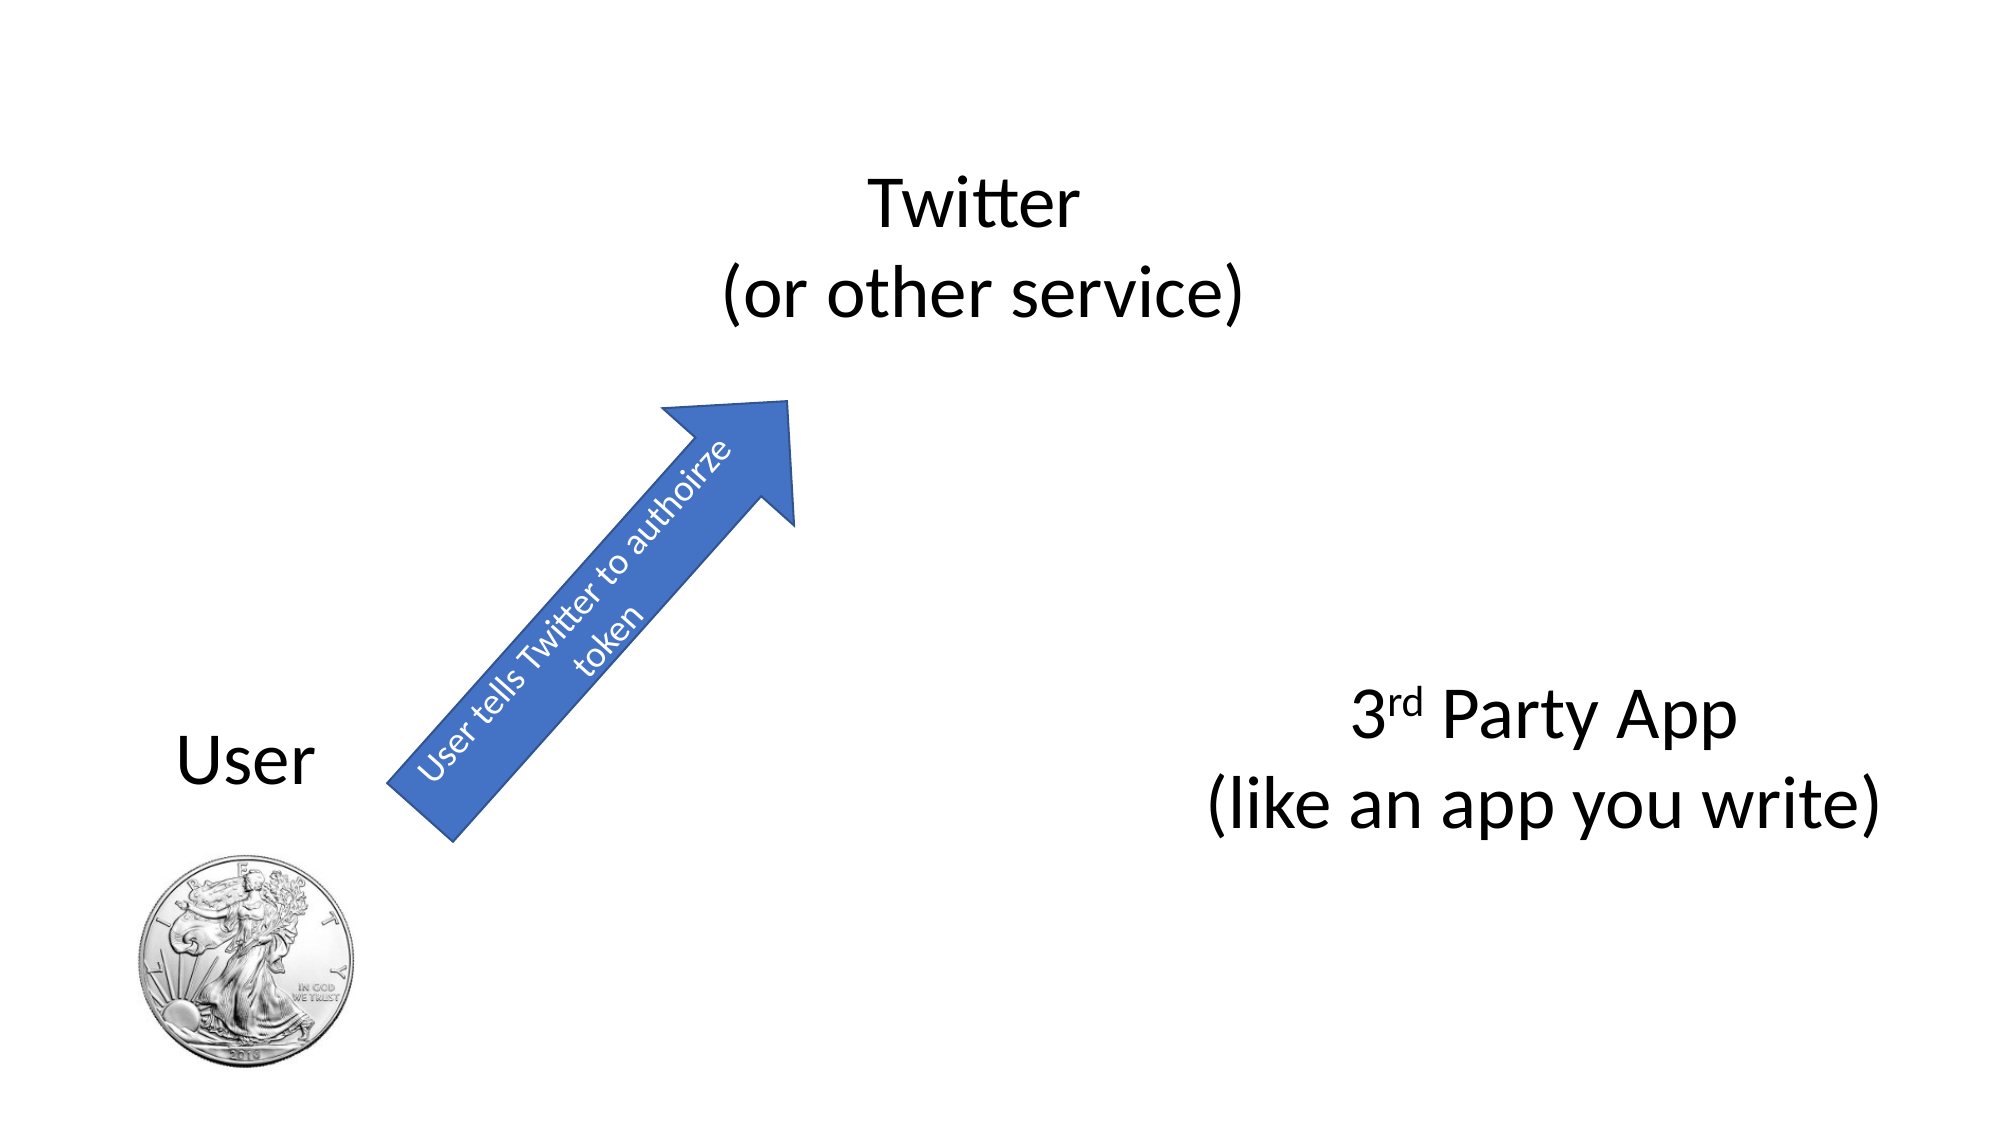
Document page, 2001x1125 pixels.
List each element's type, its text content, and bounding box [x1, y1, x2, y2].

text_box User tells Twitter to authoirze token [385, 400, 796, 844]
picture [137, 853, 355, 1071]
text_box User [160, 701, 332, 807]
text_box 3rd Party App (like an app you write) [1190, 656, 1899, 852]
text_box Twitter (or other service) [705, 145, 1262, 341]
